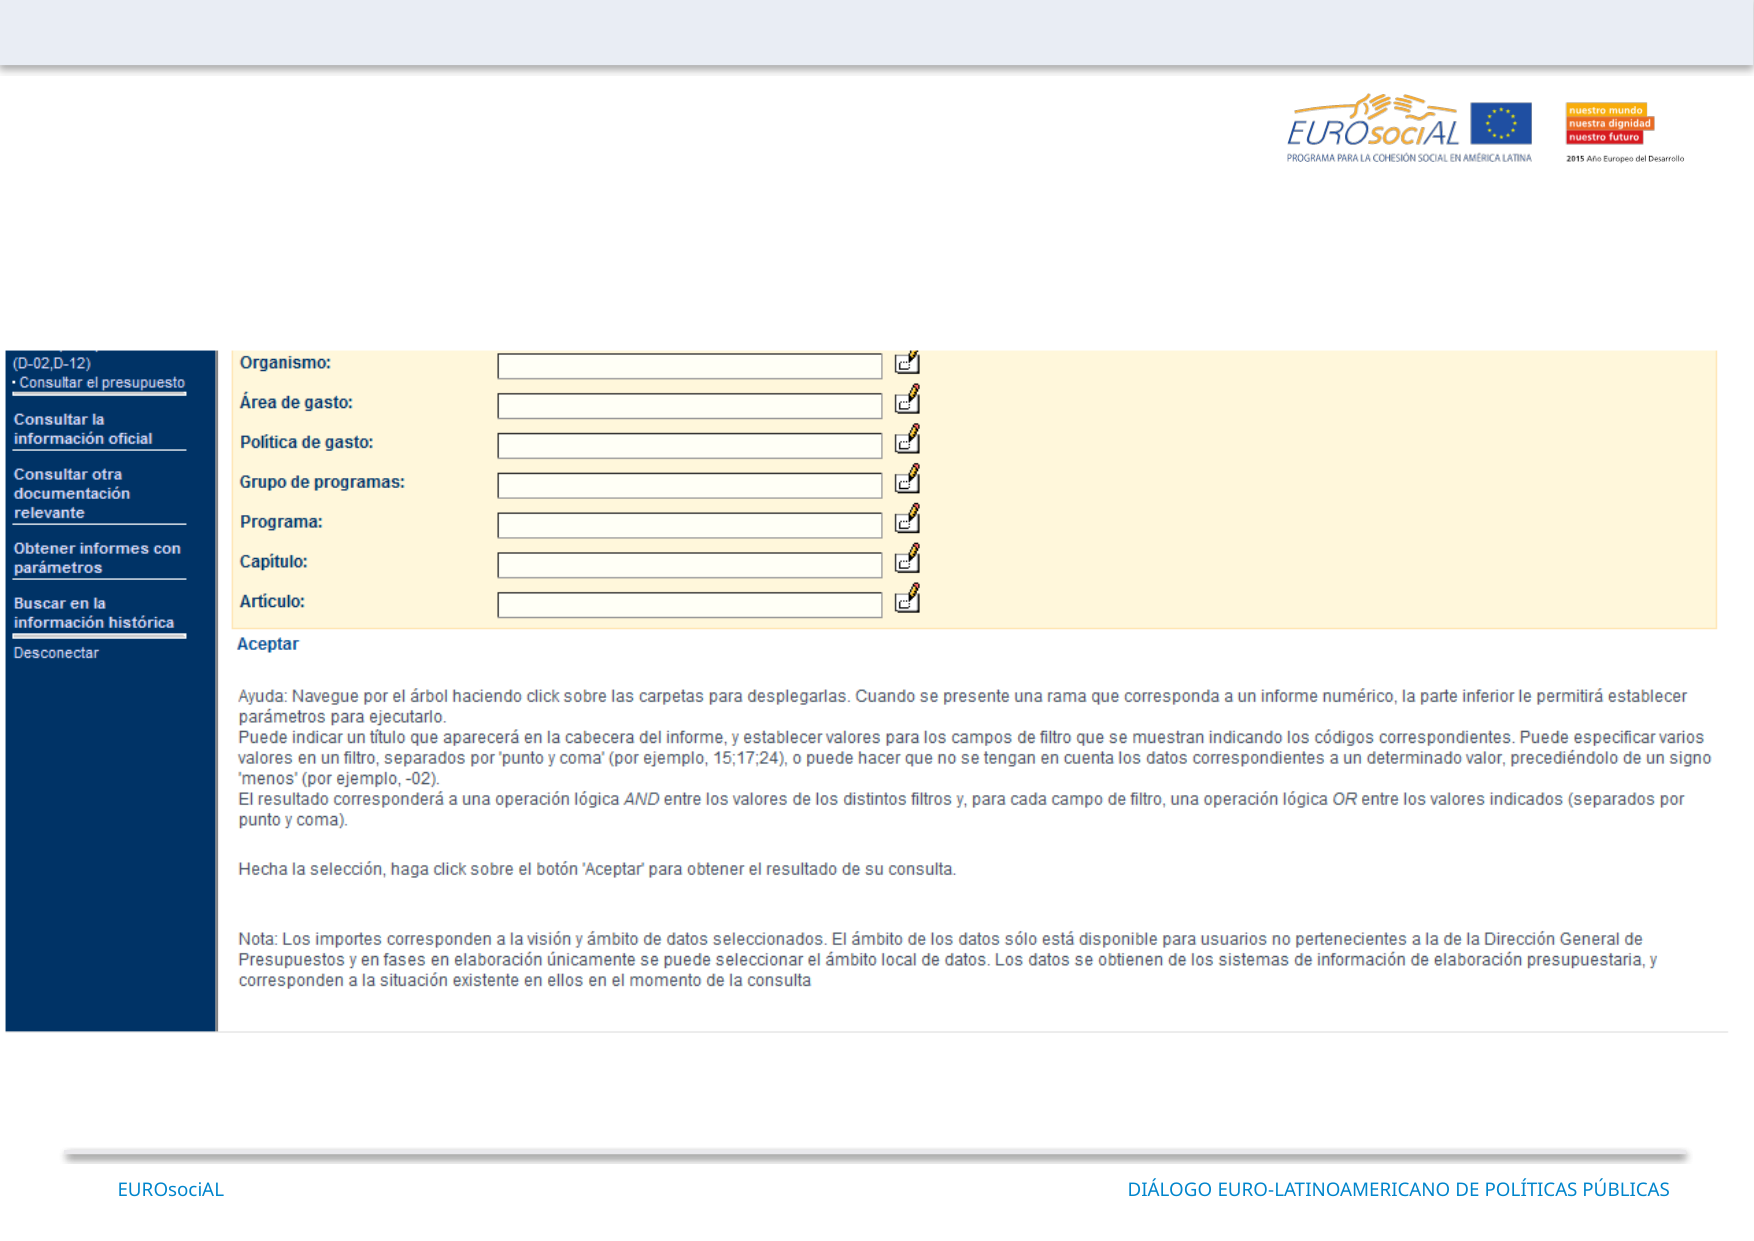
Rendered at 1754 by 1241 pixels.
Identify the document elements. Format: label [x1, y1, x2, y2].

picture [1278, 88, 1692, 173]
picture [3, 348, 1731, 1037]
